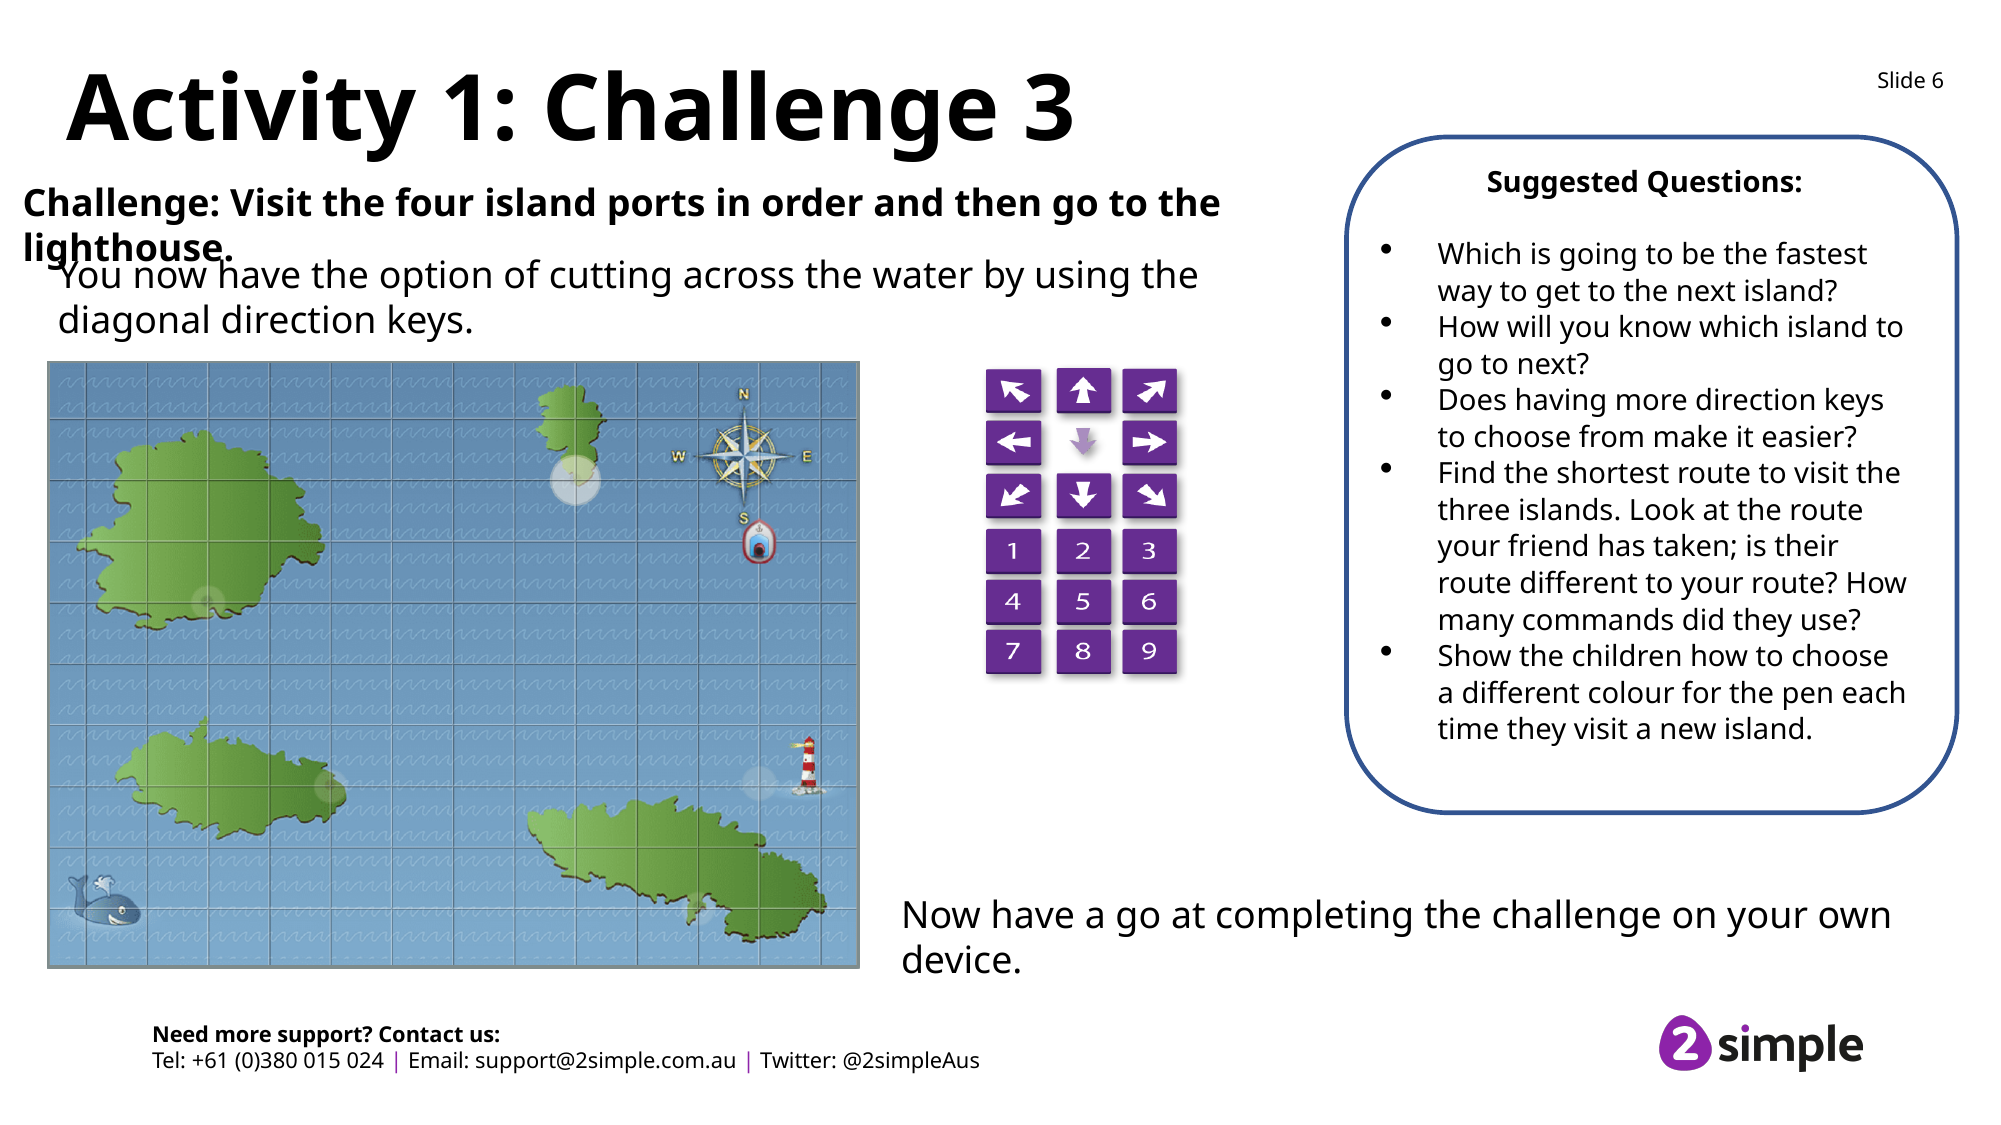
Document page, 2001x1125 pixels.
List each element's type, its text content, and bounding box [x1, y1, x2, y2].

text_box Need more support? Contact us: Tel: +61 (0)380 015 024 | Email: support@2simple.com.au | Twitter: @2simpleAus [137, 1013, 1863, 1081]
picture [986, 368, 1177, 674]
text_box Slide 6 [1862, 59, 1976, 101]
text_box [1387, 135, 1917, 156]
text_box Challenge: Visit the four island ports in order and then go to the lighthouse. [7, 171, 1348, 277]
text_box Suggested Questions: Which is going to be the fastest way to get to the next island? How will you know which island to go to next? Does having more direction keys to choose from make it easier? Find the shortest route to visit the three islands. Look at the route your friend has taken; is their route different to your route? How many commands did they use? Show the children how to choose a different colour for the pen each time they visit a new island. [1366, 156, 1923, 753]
text_box [1345, 161, 1959, 814]
picture [1659, 1015, 1863, 1073]
text_box Activity 1: Challenge 3 [51, 41, 1125, 167]
picture [46, 361, 860, 969]
text_box Now have a go at completing the challenge on your own device. [886, 883, 2000, 989]
text_box You now have the option of cutting across the water by using the diagonal direction keys. [42, 277, 1298, 349]
